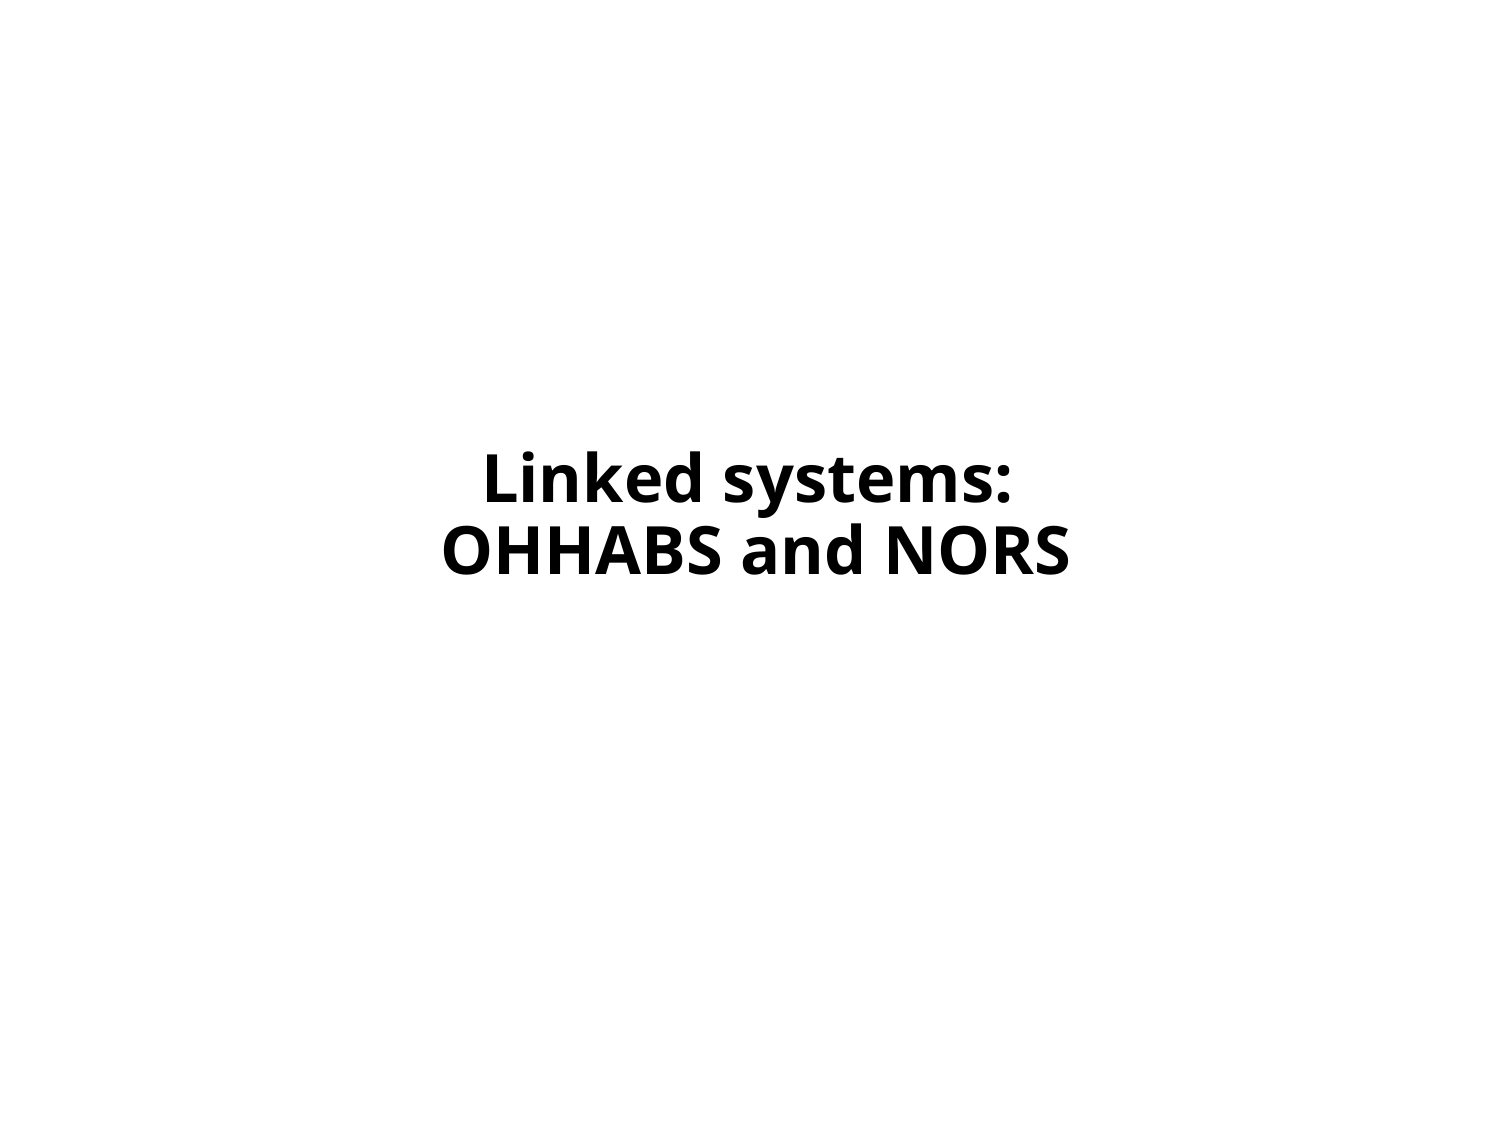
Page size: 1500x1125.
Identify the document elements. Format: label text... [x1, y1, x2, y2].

title Linked systems: OHHABS and NORS [109, 407, 1404, 626]
